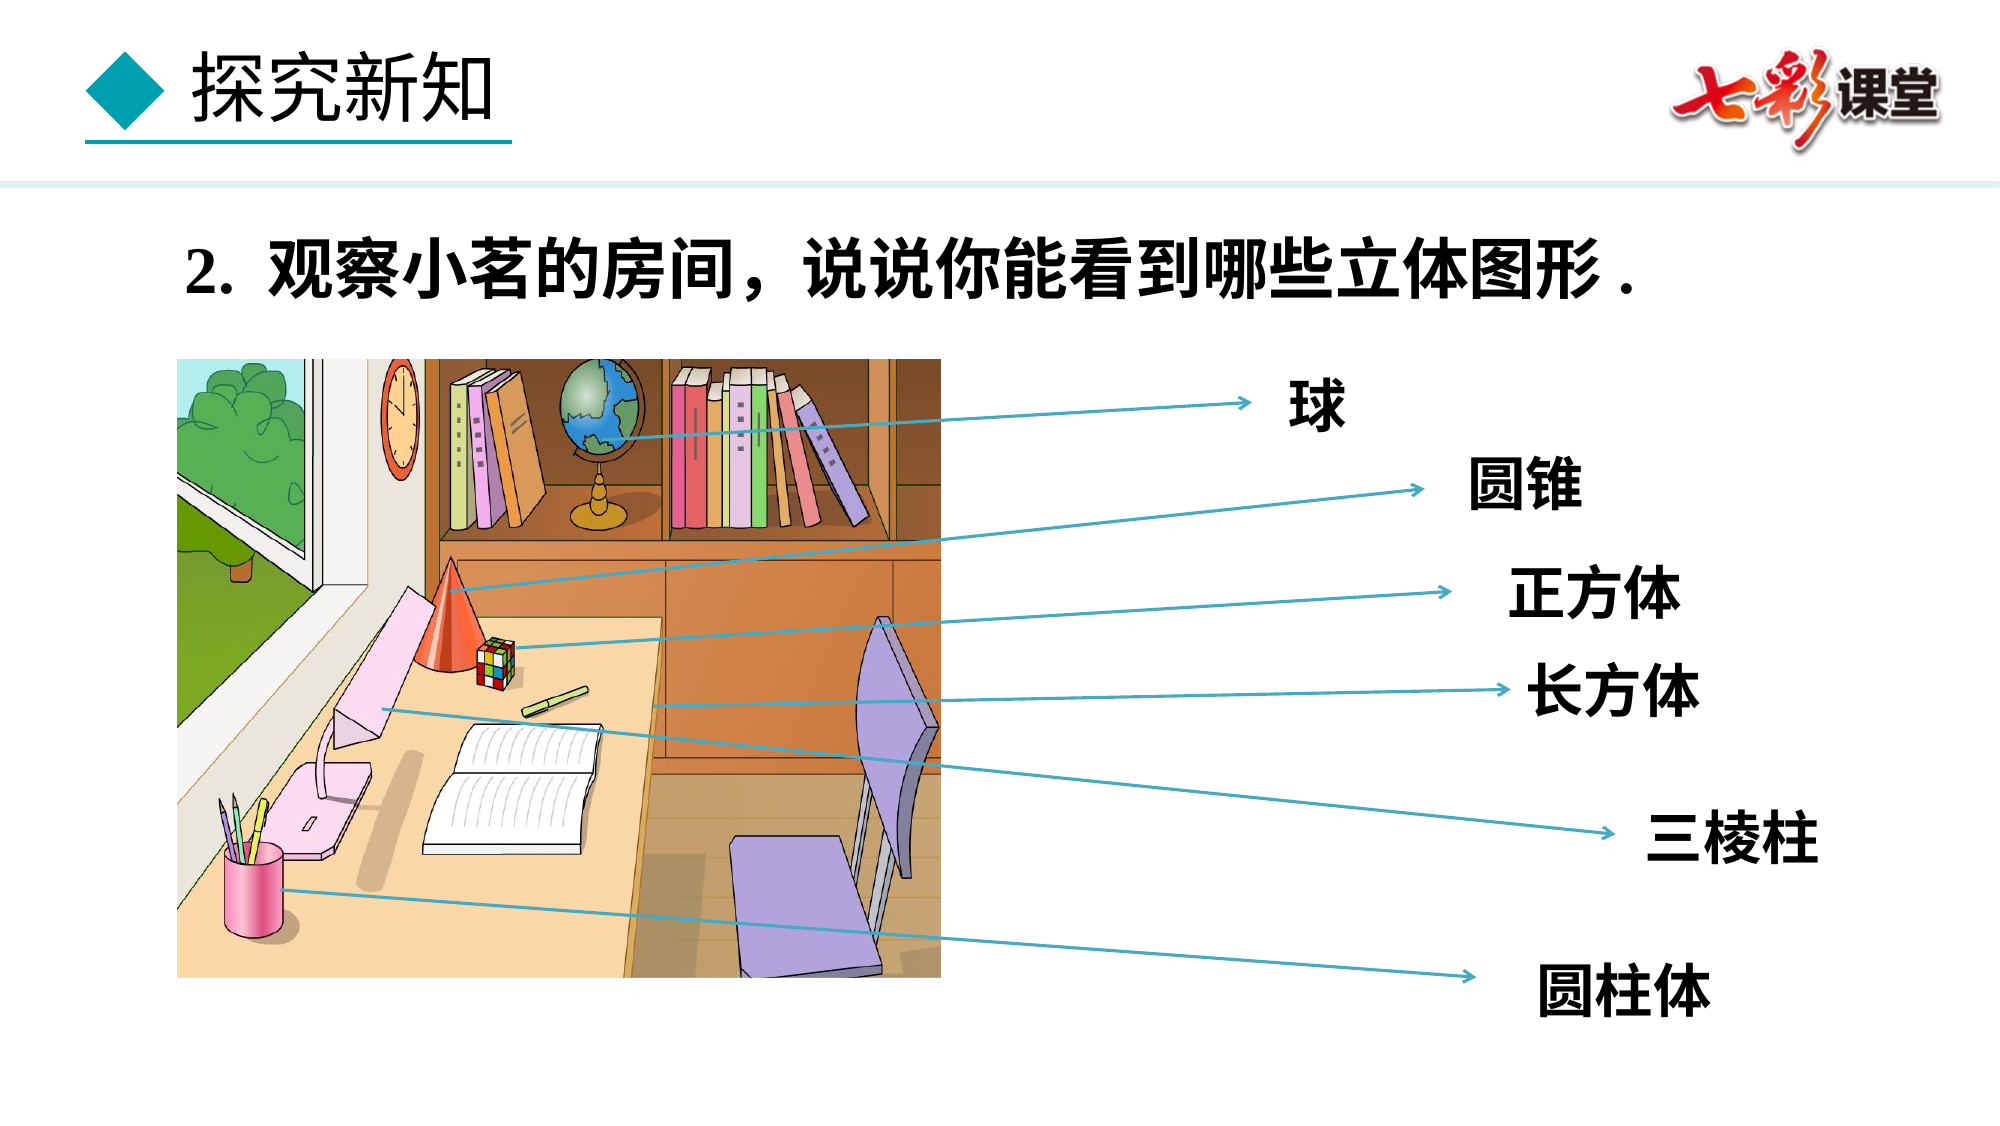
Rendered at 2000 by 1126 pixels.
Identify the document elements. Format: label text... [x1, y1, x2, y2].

picture [177, 359, 942, 978]
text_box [515, 548, 1763, 649]
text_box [381, 708, 1895, 880]
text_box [601, 361, 1453, 438]
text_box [450, 439, 1673, 592]
picture [1666, 42, 1948, 157]
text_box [653, 646, 1781, 707]
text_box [280, 889, 1873, 1034]
text_box 2. 观察小茗的房间，说说你能看到哪些立体图形. [164, 216, 1872, 317]
